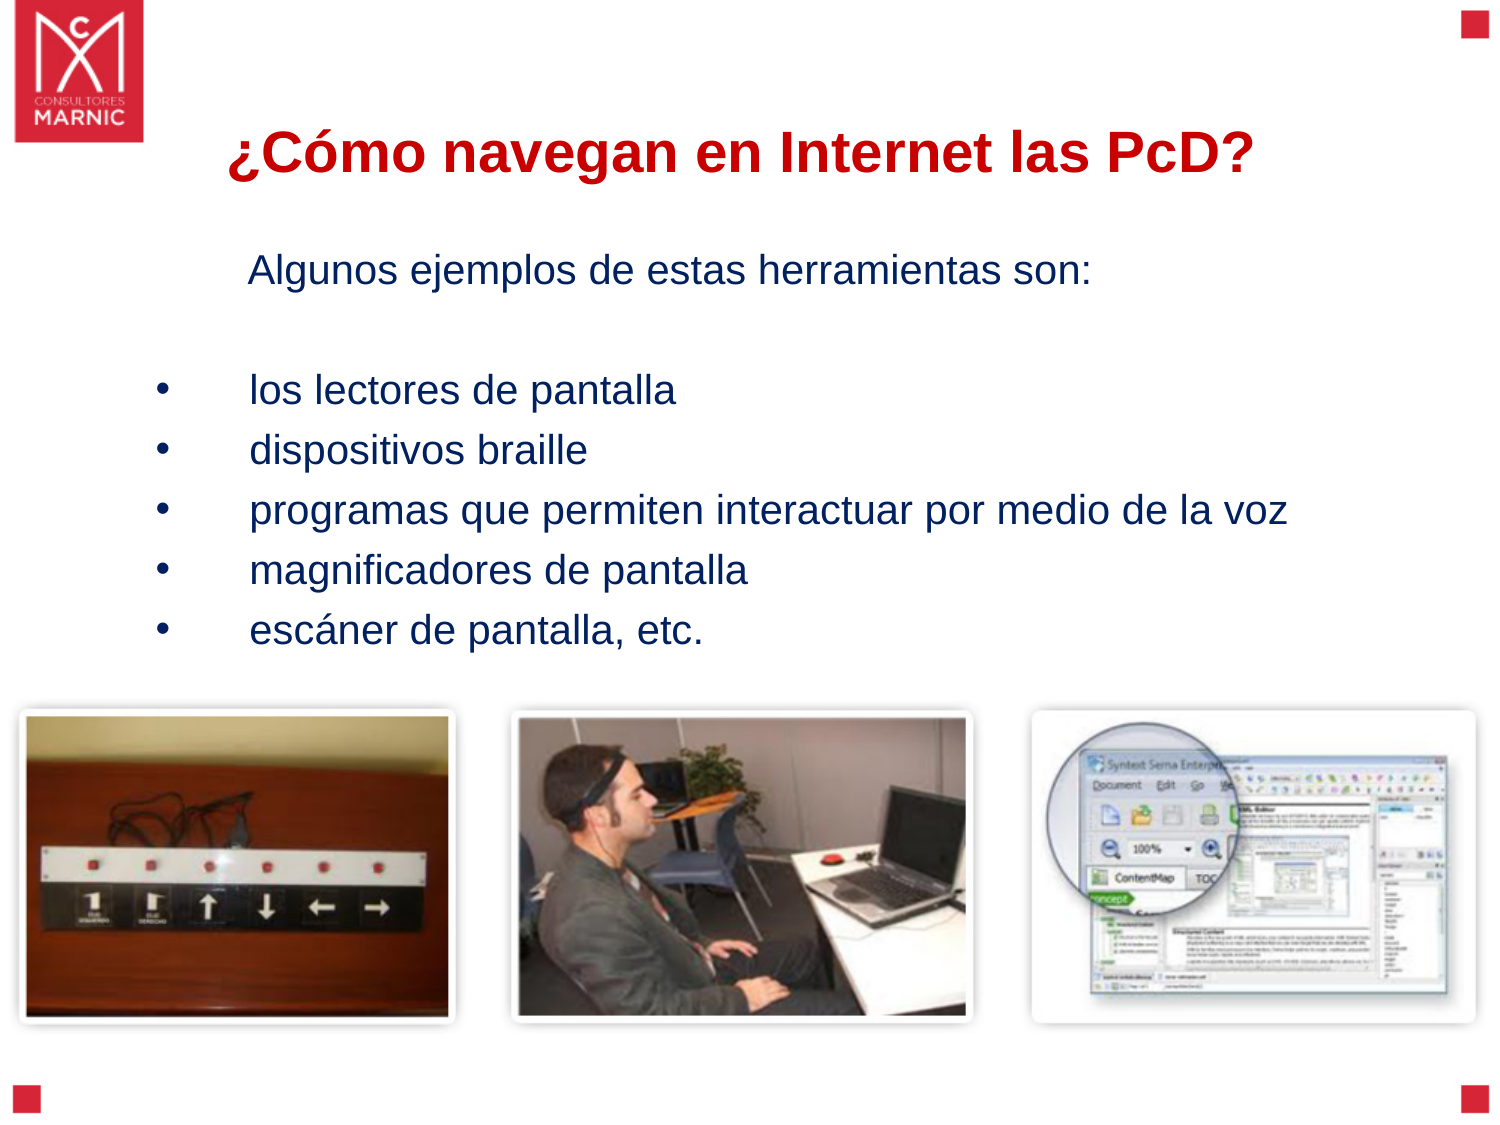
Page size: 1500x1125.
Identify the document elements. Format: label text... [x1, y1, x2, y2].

text_box Algunos ejemplos de estas herramientas son: los lectores de pantalla dispositivos braille programas que permiten interactuar por medio de la voz magnificadores de pantalla escáner de pantalla, etc. [140, 225, 1360, 661]
text_box ¿Cómo navegan en Internet las PcD? [178, 107, 1304, 192]
picture [0, 0, 1500, 1125]
